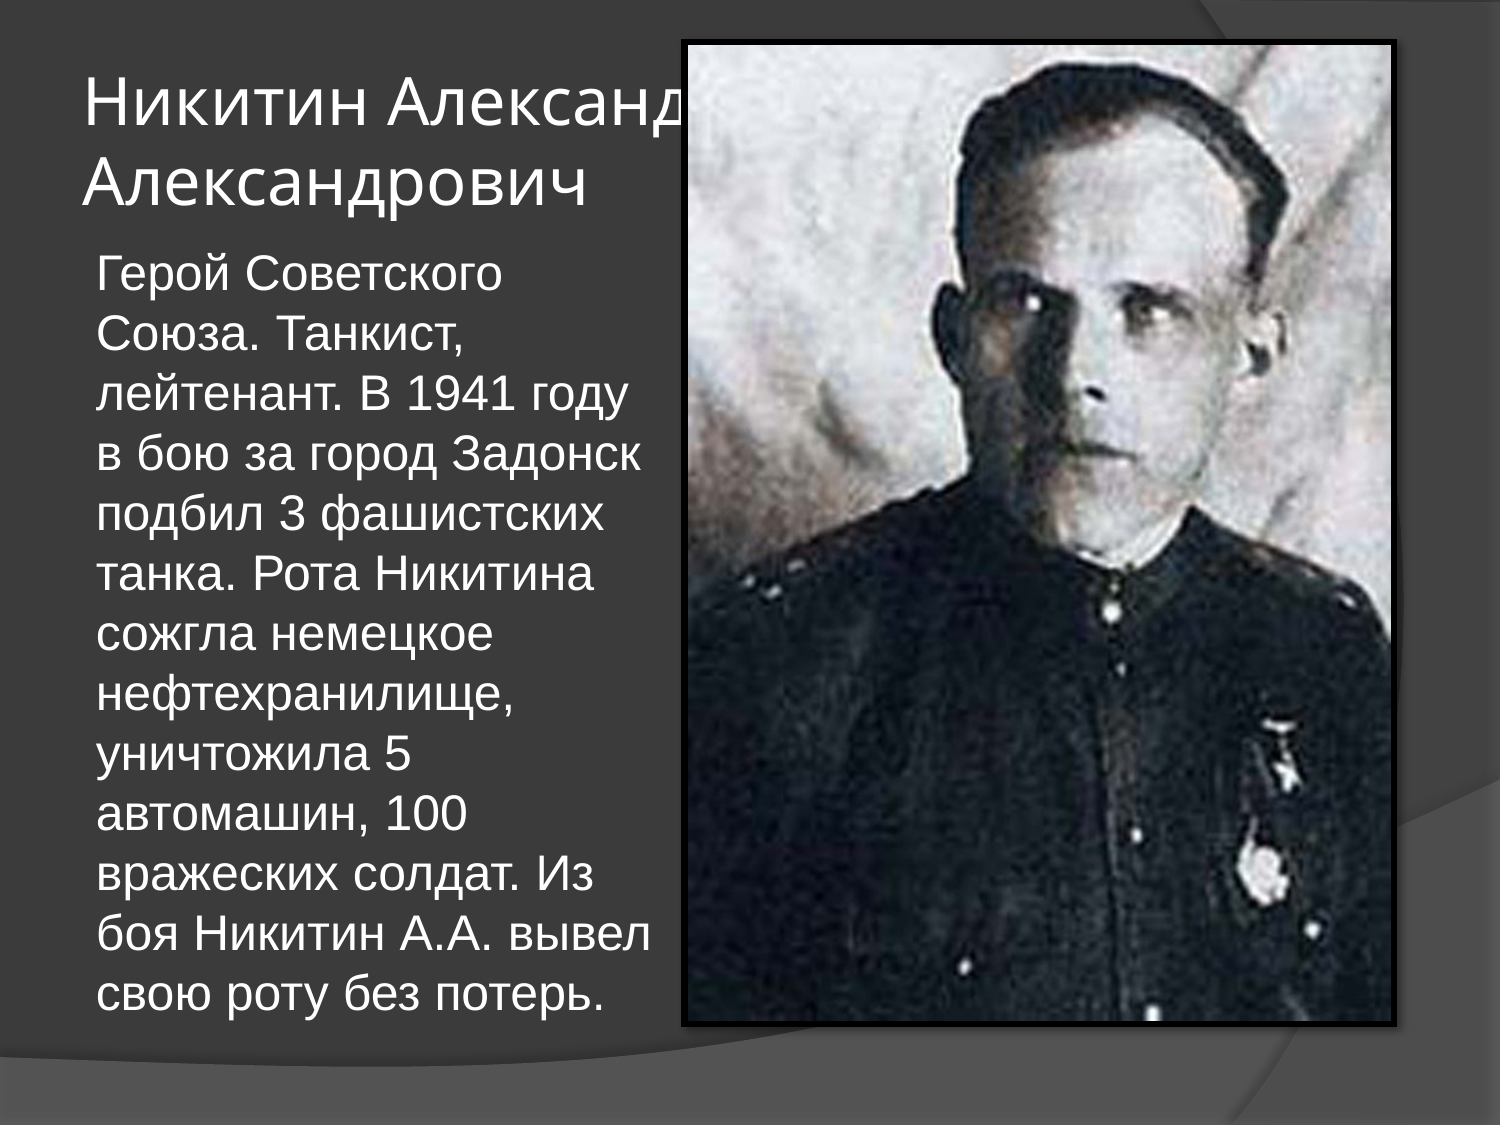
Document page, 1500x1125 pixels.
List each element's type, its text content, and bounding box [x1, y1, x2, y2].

list Герой Советского Союза. Танкист, лейтенант. В 1941 году в бою за город Задонск подбил 3 фашистских танка. Рота Никитина сожгла немецкое нефтехранилище, уничтожила 5 автомашин, 100 вражеских солдат. Из боя Никитин А.А. вывел свою роту без потерь. [75, 232, 675, 1035]
picture [687, 44, 1392, 1022]
title Никитин Александр Александрович [75, 45, 678, 233]
